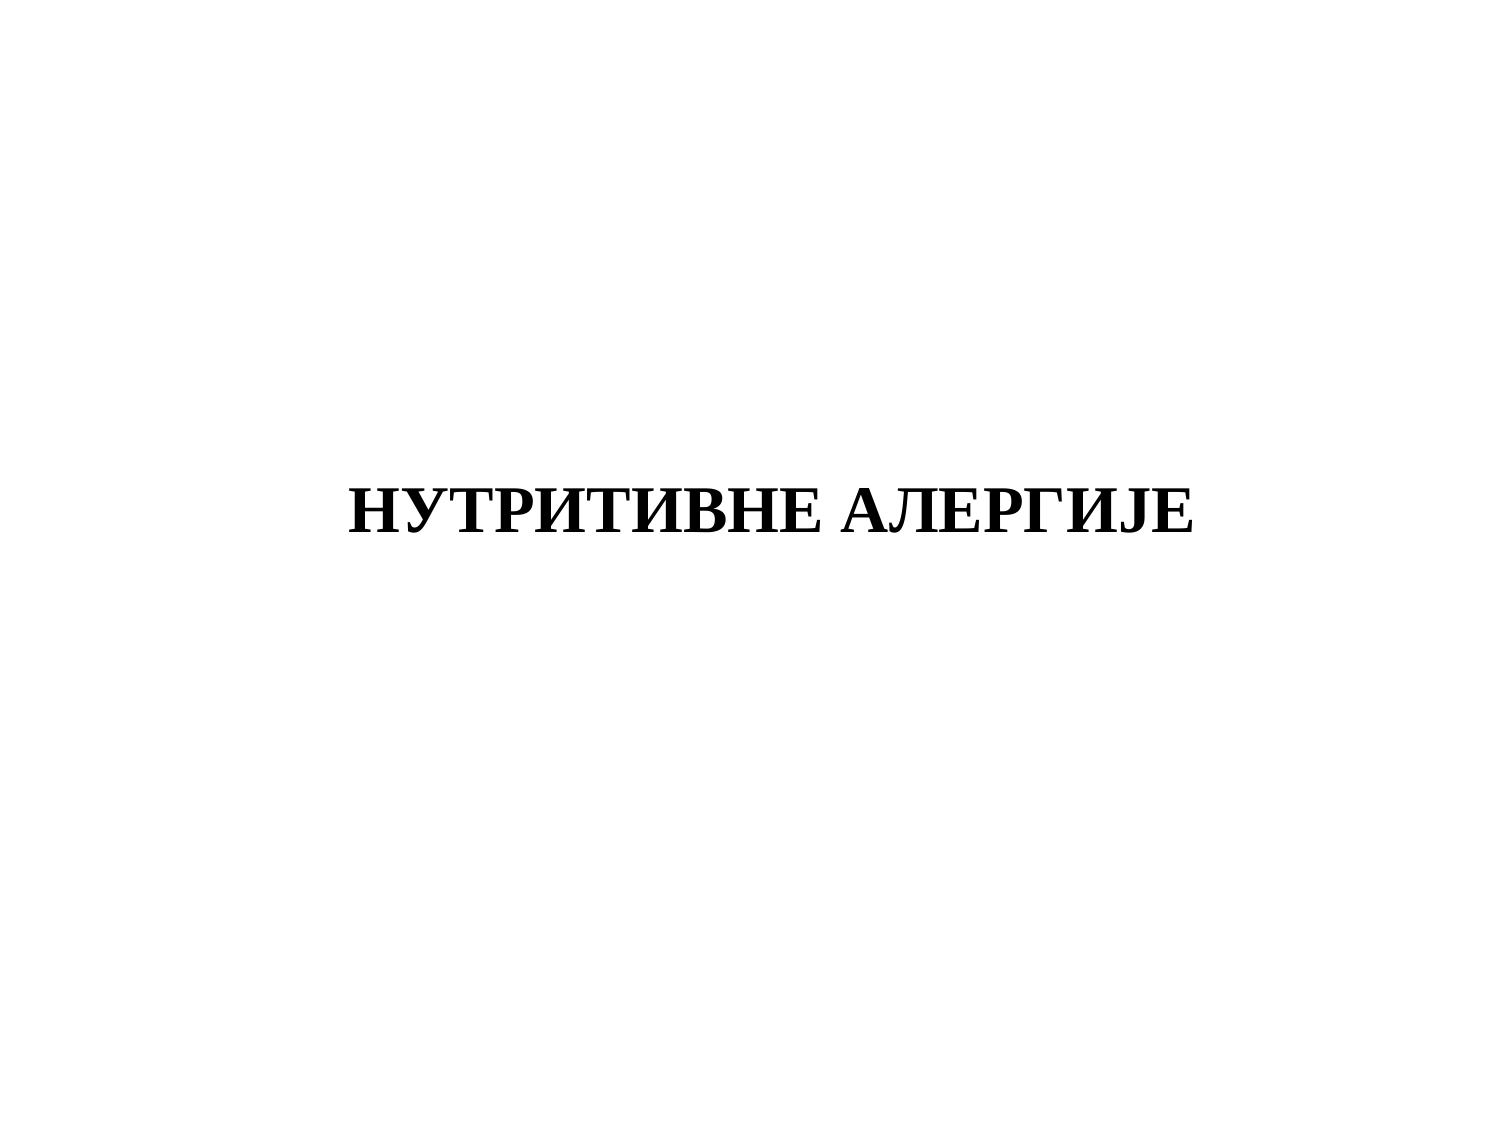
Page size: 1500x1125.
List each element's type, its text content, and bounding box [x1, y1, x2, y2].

title НУТРИТИВНЕ АЛЕРГИЈЕ [135, 385, 1411, 627]
